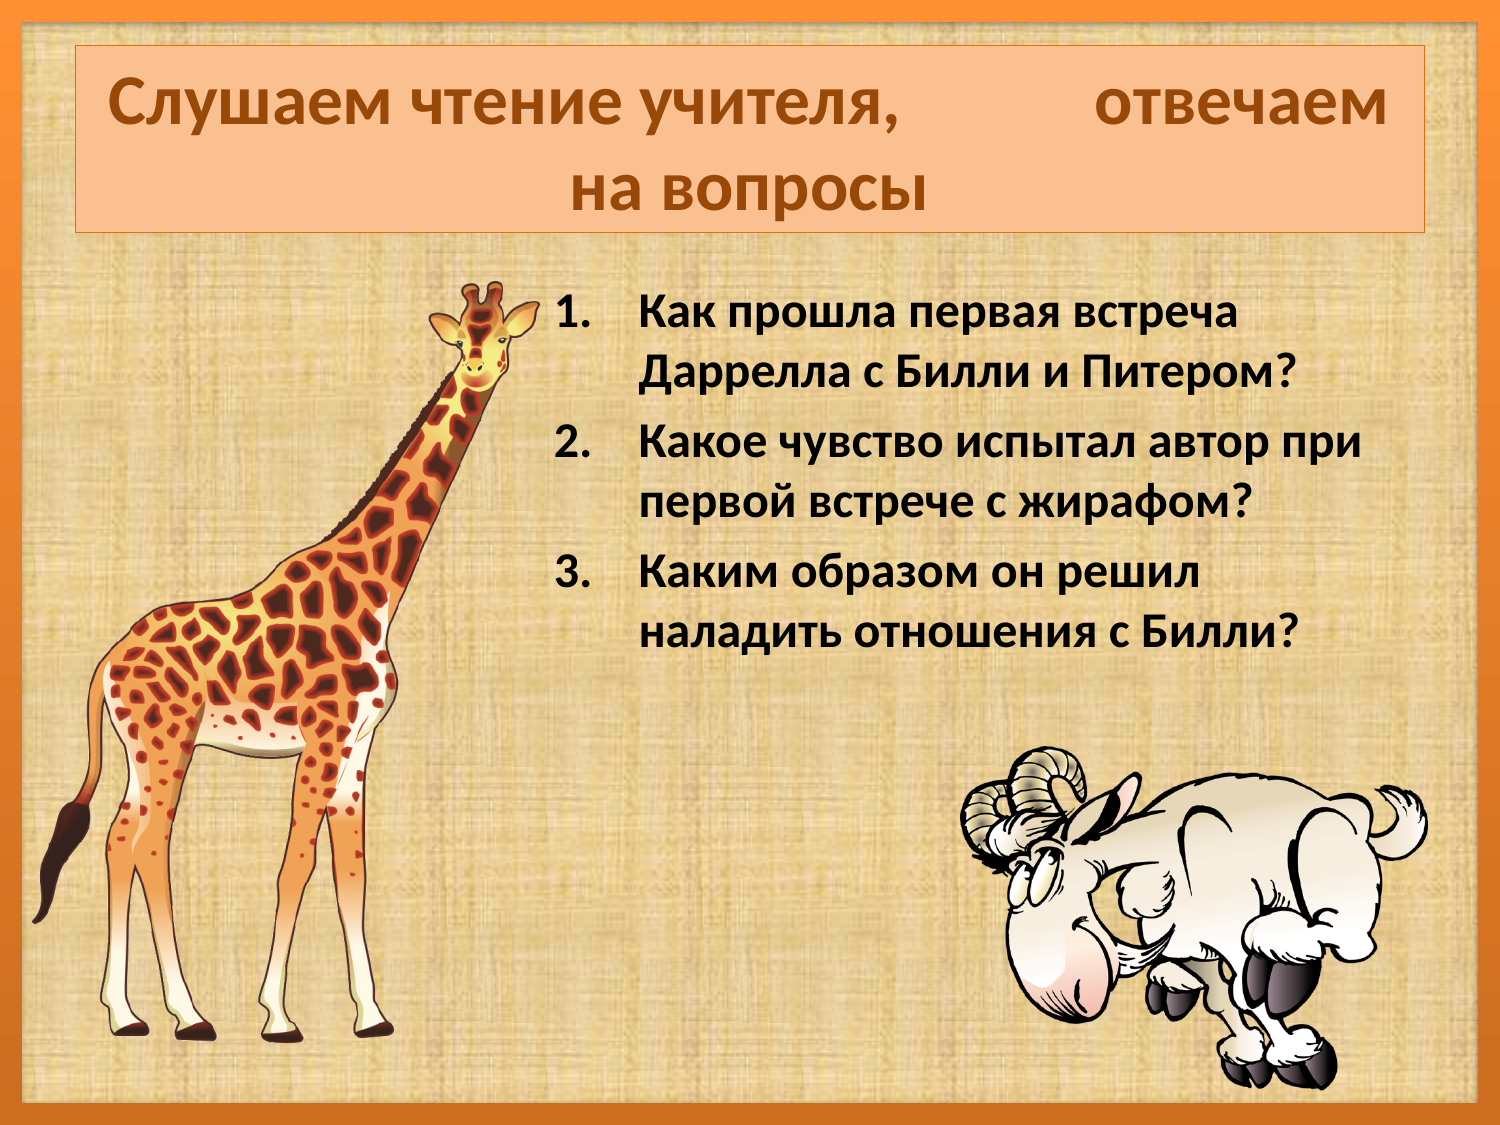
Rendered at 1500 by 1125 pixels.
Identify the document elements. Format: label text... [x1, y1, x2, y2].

list Как прошла первая встреча Даррелла с Билли и Питером? Какое чувство испытал автор при первой встрече с жирафом? Каким образом он решил наладить отношения с Билли? [539, 269, 1430, 1012]
title Слушаем чтение учителя, отвечаем на вопросы [75, 45, 1425, 233]
picture [0, 22, 1478, 1103]
